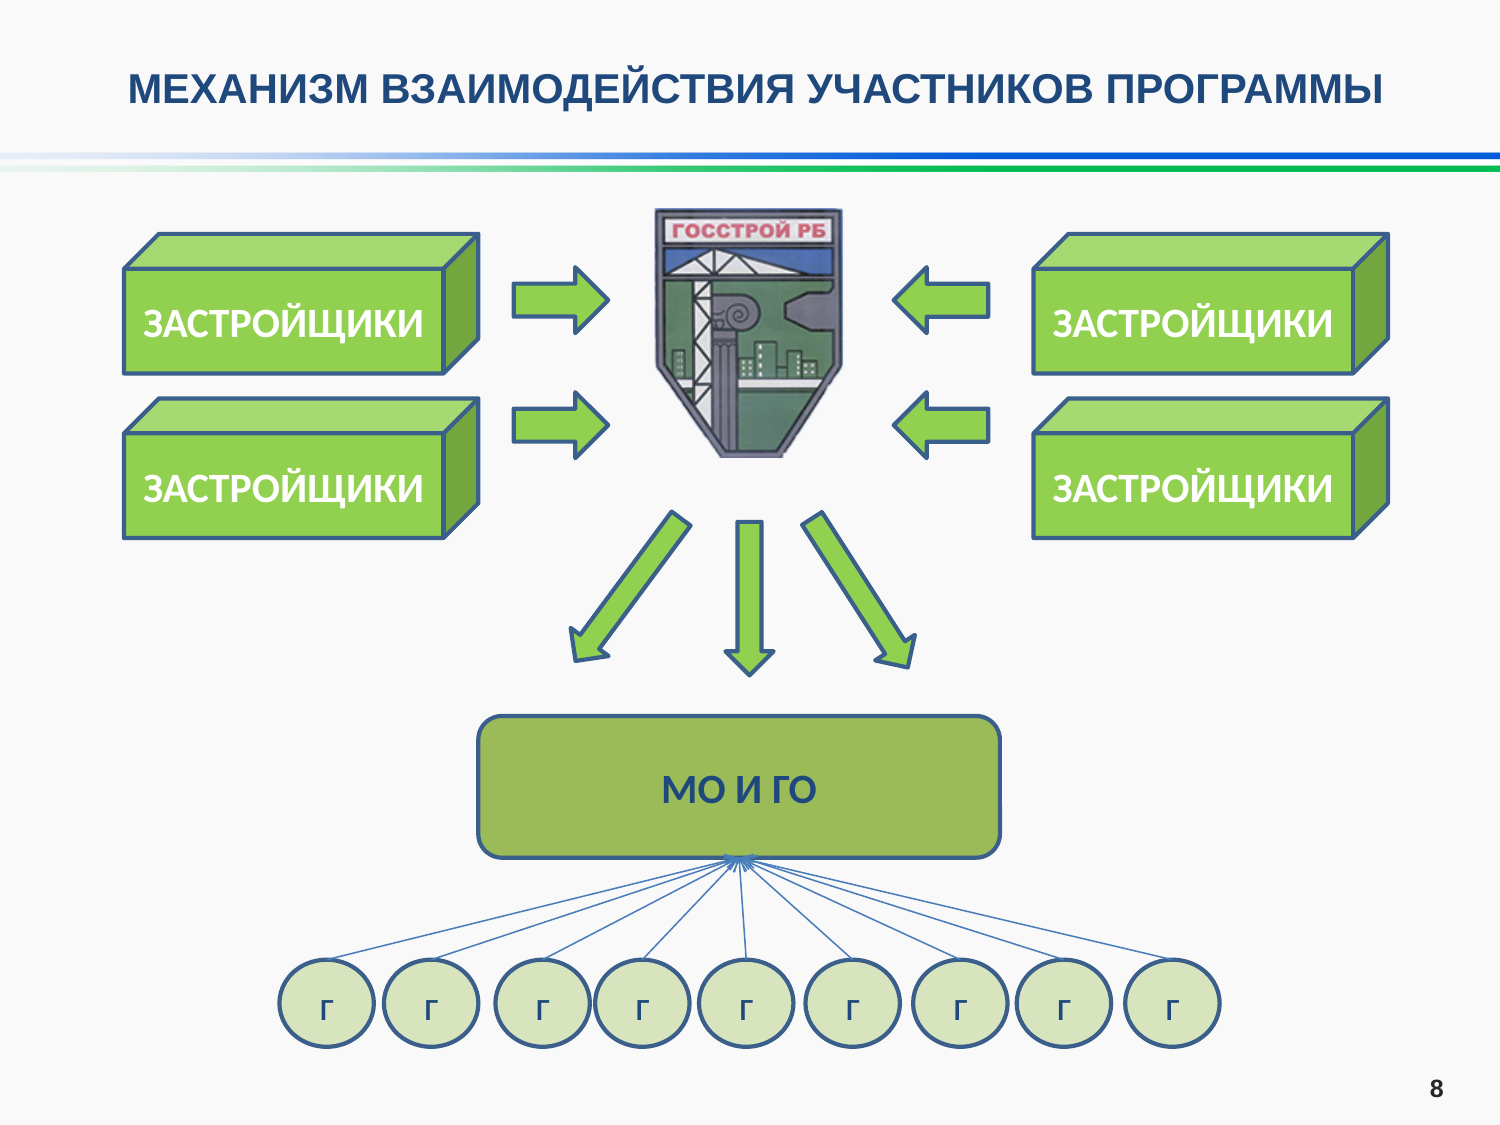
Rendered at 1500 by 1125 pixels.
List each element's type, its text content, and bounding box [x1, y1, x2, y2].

text_box г [803, 971, 903, 1049]
text_box г [493, 970, 592, 1049]
slide_number 8 [1340, 1057, 1459, 1118]
text_box ЗАСТРОЙЩИКИ [121, 396, 481, 541]
text_box г [1123, 957, 1222, 1049]
text_box г [277, 957, 376, 1049]
text_box [511, 265, 611, 336]
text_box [326, 857, 429, 960]
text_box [542, 857, 641, 960]
picture [0, 0, 1500, 1125]
text_box г [1014, 969, 1114, 1049]
text_box г [696, 971, 796, 1049]
text_box [891, 390, 991, 461]
text_box [511, 390, 611, 461]
text_box ЗАСТРОЙЩИКИ [1031, 396, 1391, 541]
text_box МО И ГО [476, 713, 1003, 855]
text_box ЗАСТРОЙЩИКИ [1031, 231, 1391, 376]
text_box г [911, 970, 1010, 1049]
text_box г [381, 969, 481, 1049]
text_box г [593, 971, 692, 1049]
text_box МЕХАНИЗМ ВЗАИМОДЕЙСТВИЯ УЧАСТНИКОВ ПРОГРАММЫ [64, 54, 1447, 120]
text_box [568, 509, 693, 664]
text_box [891, 265, 991, 336]
text_box ЗАСТРОЙЩИКИ [121, 231, 481, 376]
text_box [723, 519, 776, 678]
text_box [738, 857, 1173, 960]
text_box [430, 857, 541, 960]
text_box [642, 857, 734, 960]
text_box [800, 510, 917, 670]
